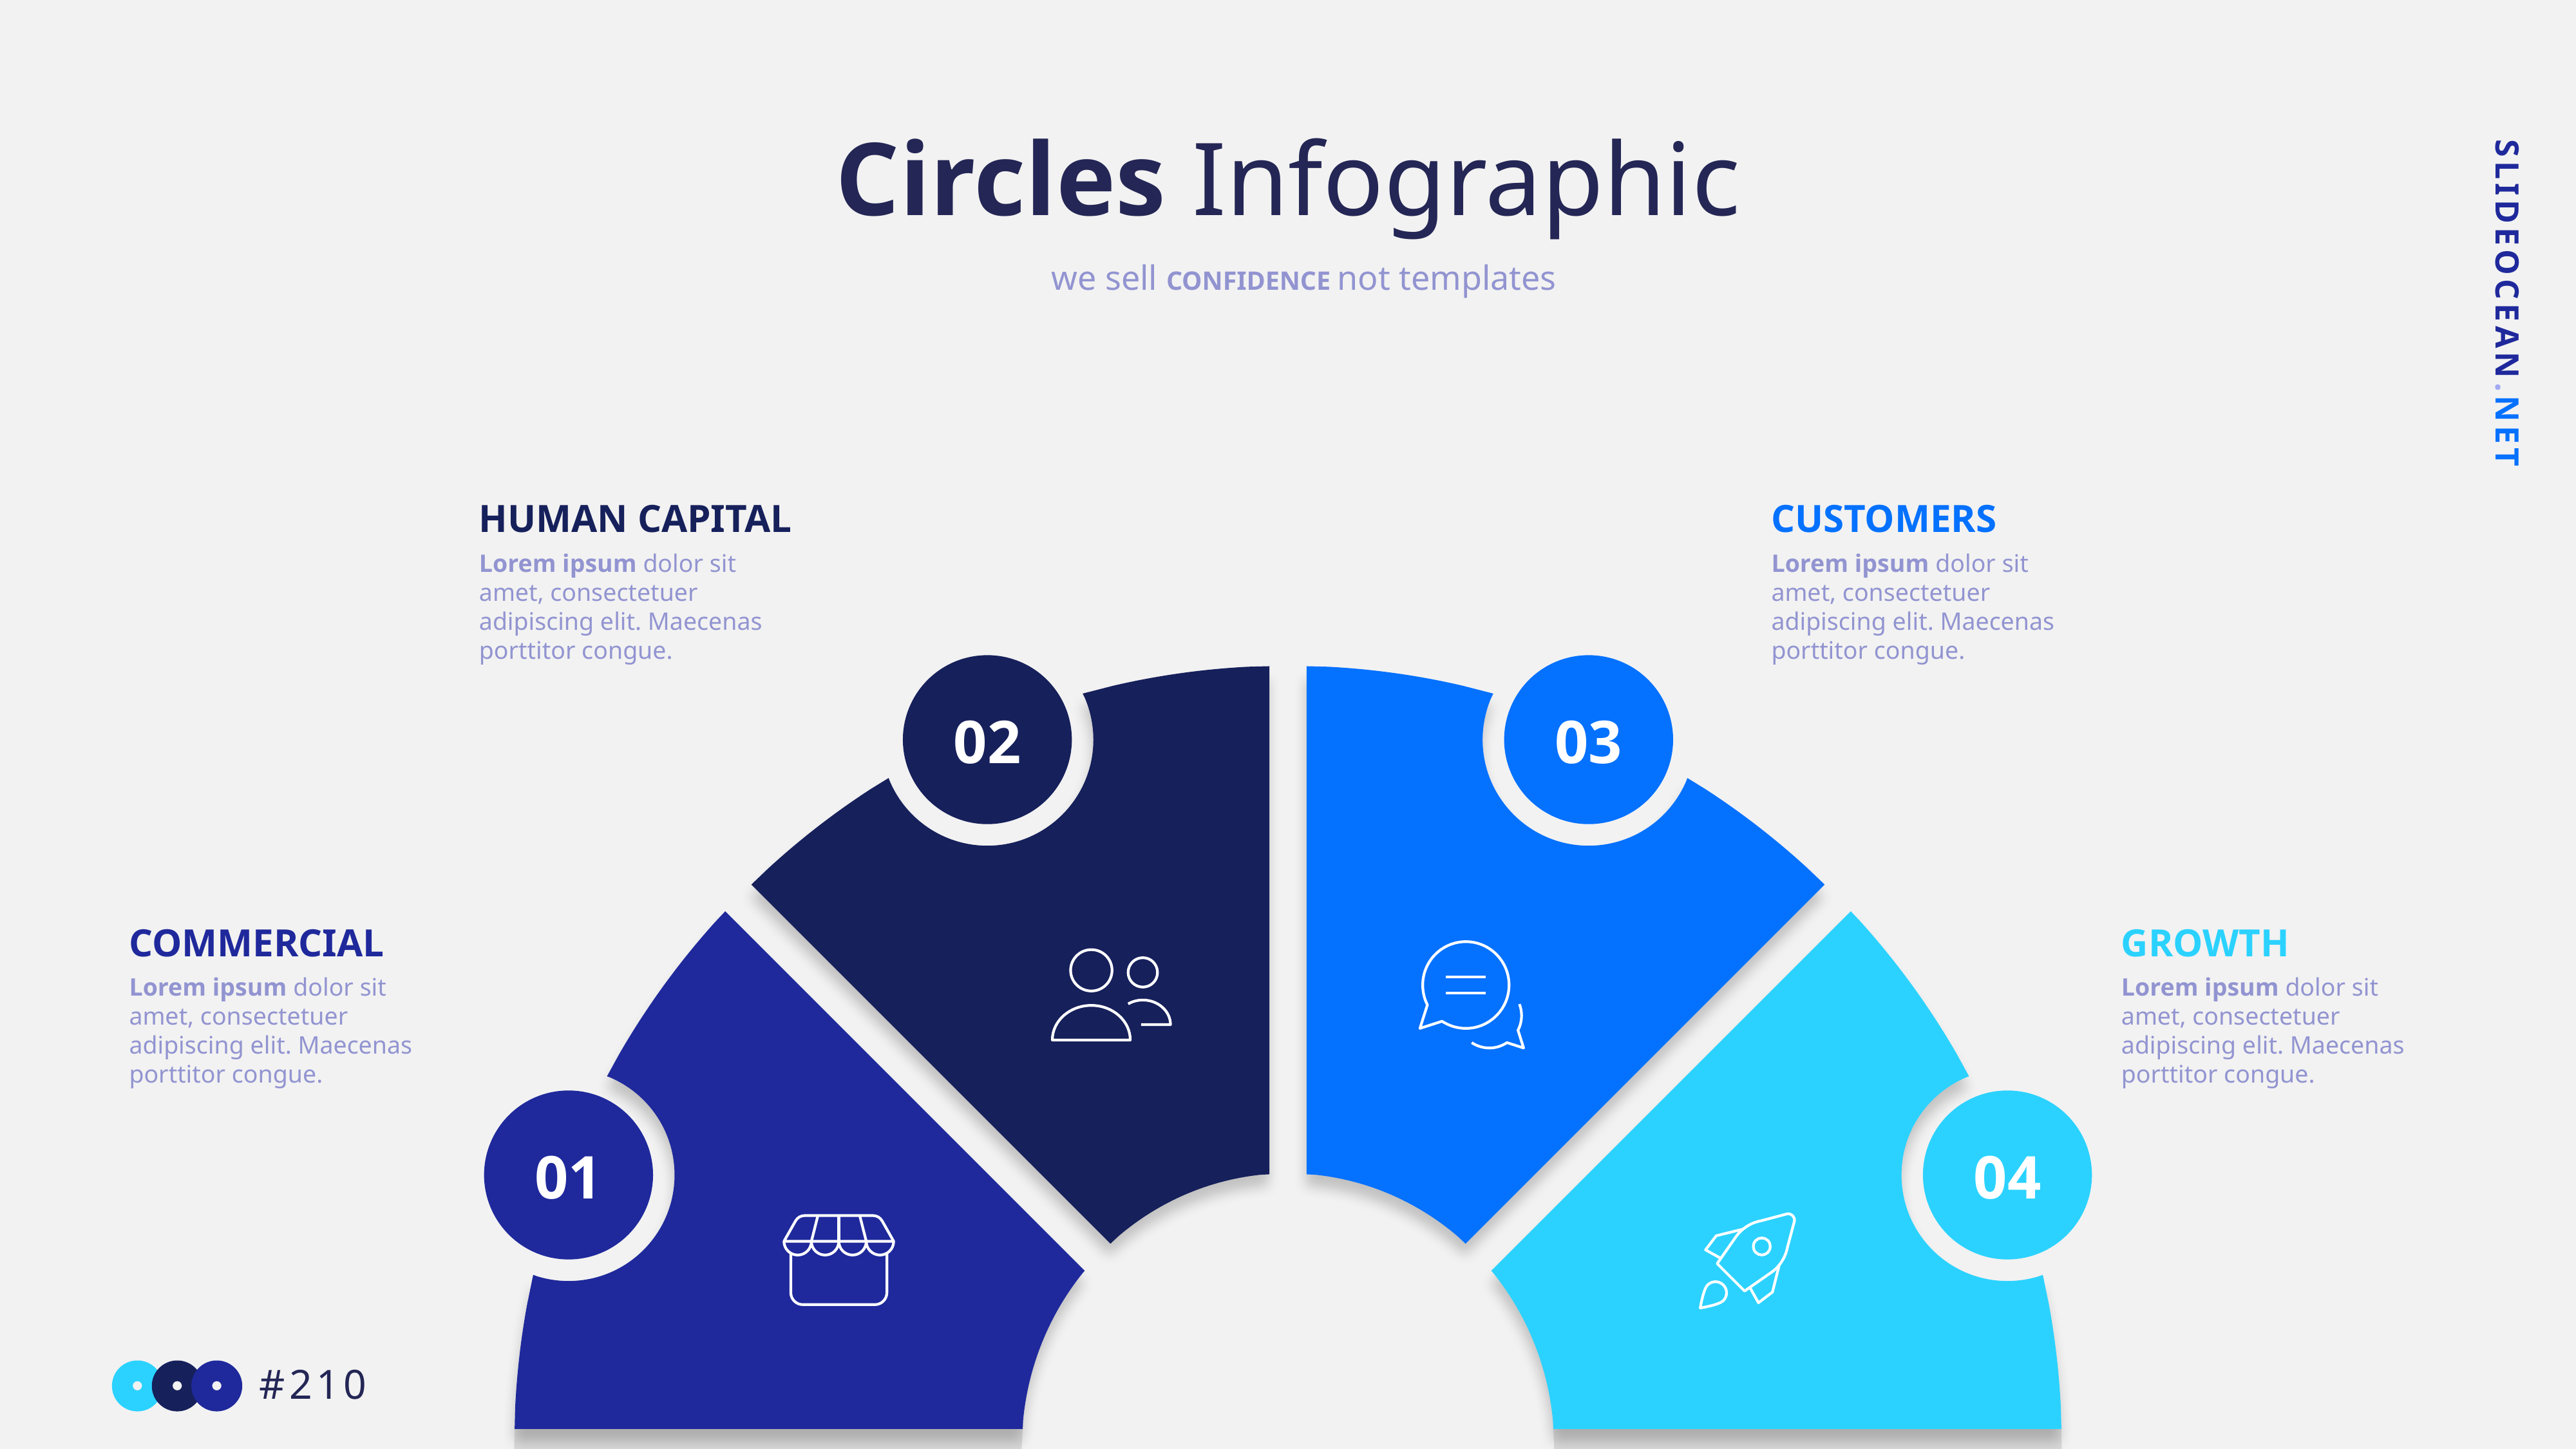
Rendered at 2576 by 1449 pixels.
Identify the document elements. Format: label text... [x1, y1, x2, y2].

text_box [750, 665, 1271, 1245]
text_box [513, 909, 1086, 1428]
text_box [469, 489, 815, 641]
text_box [1128, 958, 1158, 987]
text_box [784, 1215, 894, 1305]
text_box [1761, 489, 2107, 641]
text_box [513, 1428, 2063, 1449]
text_box [1305, 665, 1826, 1245]
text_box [2111, 913, 2457, 1065]
text_box 01 [483, 1089, 654, 1261]
text_box 04 [1922, 1089, 2093, 1261]
text_box [1472, 1004, 1524, 1048]
text_box 02 [902, 654, 1073, 826]
text_box [1052, 1005, 1131, 1040]
text_box 03 [1503, 654, 1674, 826]
text_box [1490, 909, 2063, 1428]
text_box Circles Infographic [826, 110, 1750, 241]
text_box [119, 913, 465, 1065]
text_box [1070, 949, 1112, 991]
text_box [1128, 999, 1171, 1025]
text_box [1419, 942, 1510, 1028]
text_box we sell CONFIDENCE not templates [1041, 251, 1566, 301]
text_box [1700, 1282, 1727, 1309]
text_box [1705, 1213, 1795, 1303]
text_box #210 [259, 1359, 402, 1408]
